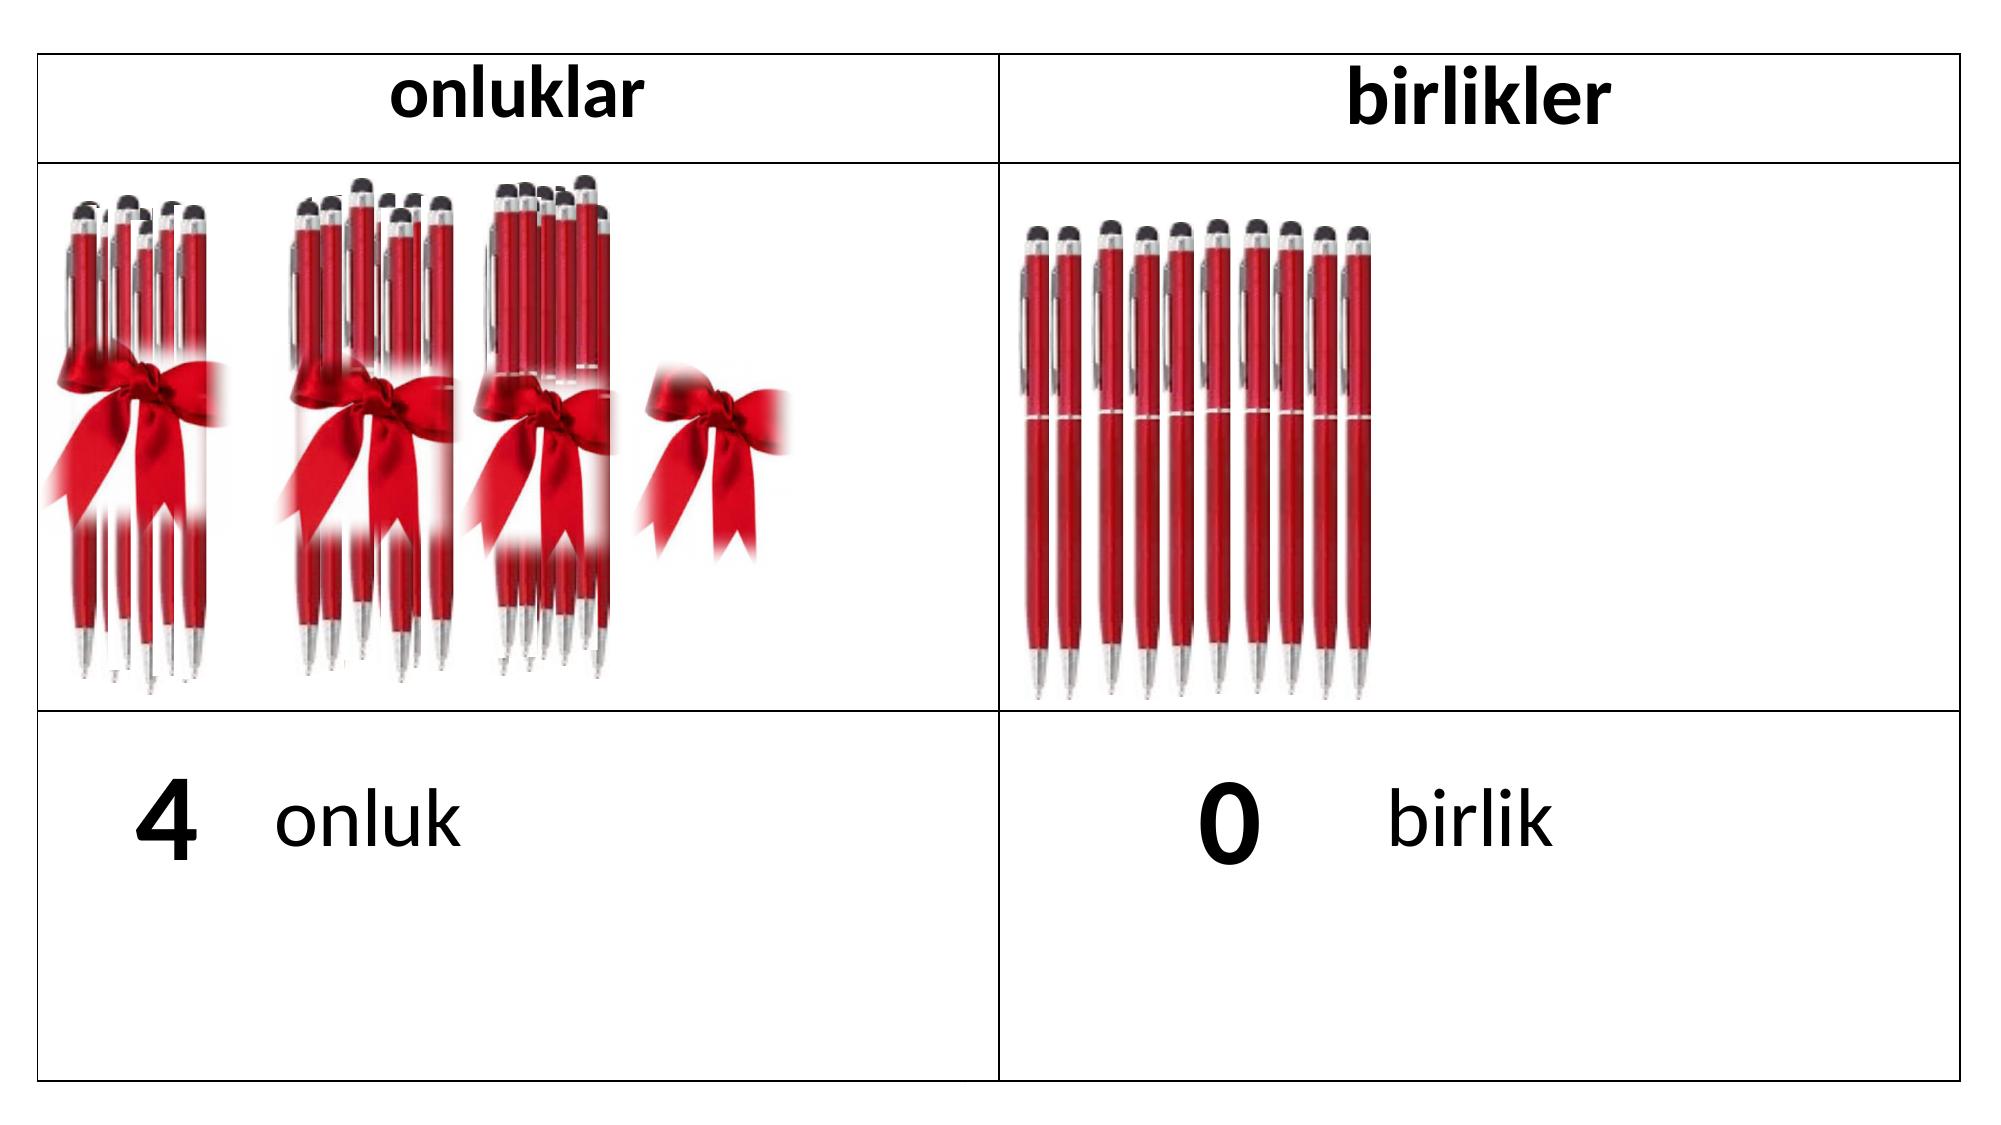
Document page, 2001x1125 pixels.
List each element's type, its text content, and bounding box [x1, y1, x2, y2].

picture [1271, 221, 1304, 695]
picture [1018, 226, 1082, 701]
table_header birlikler [1000, 55, 1959, 162]
picture [1127, 226, 1160, 701]
picture [1305, 226, 1371, 701]
picture [628, 357, 797, 569]
picture [270, 175, 625, 683]
text_box onluk [259, 755, 497, 871]
picture [37, 195, 234, 695]
table_cell [1000, 712, 1959, 1080]
footer Kazım KAT [662, 1042, 1338, 1103]
text_box 4 [120, 727, 245, 893]
picture [1237, 219, 1270, 694]
table_header onluklar [38, 55, 998, 162]
text_box birlik [1371, 755, 1569, 871]
picture [1198, 219, 1231, 694]
table_cell [38, 712, 998, 1080]
picture [1161, 222, 1194, 697]
picture [1090, 220, 1124, 695]
text_box 0 [1183, 732, 1371, 898]
table_cell [38, 164, 998, 710]
table_cell [1000, 164, 1959, 710]
